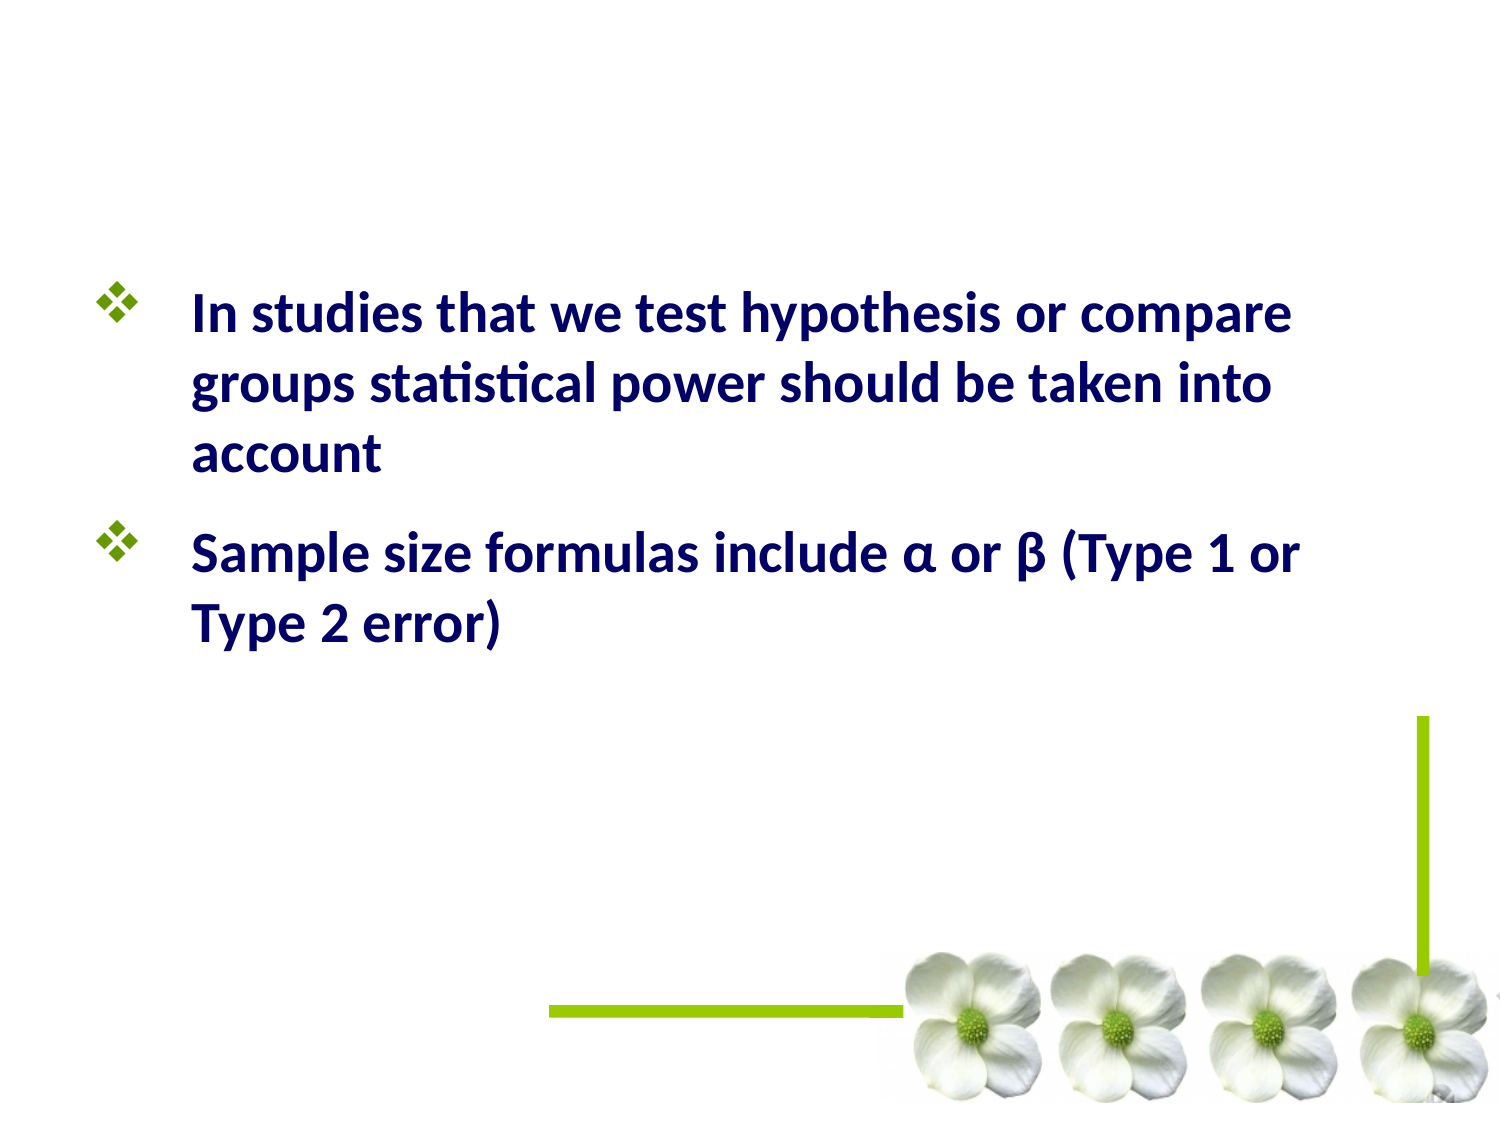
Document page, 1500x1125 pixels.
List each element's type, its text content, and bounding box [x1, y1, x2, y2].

picture [878, 952, 1500, 1103]
list In studies that we test hypothesis or compare groups statistical power should be taken into account Sample size formulas include α or β (Type 1 or Type 2 error) [76, 266, 1428, 788]
